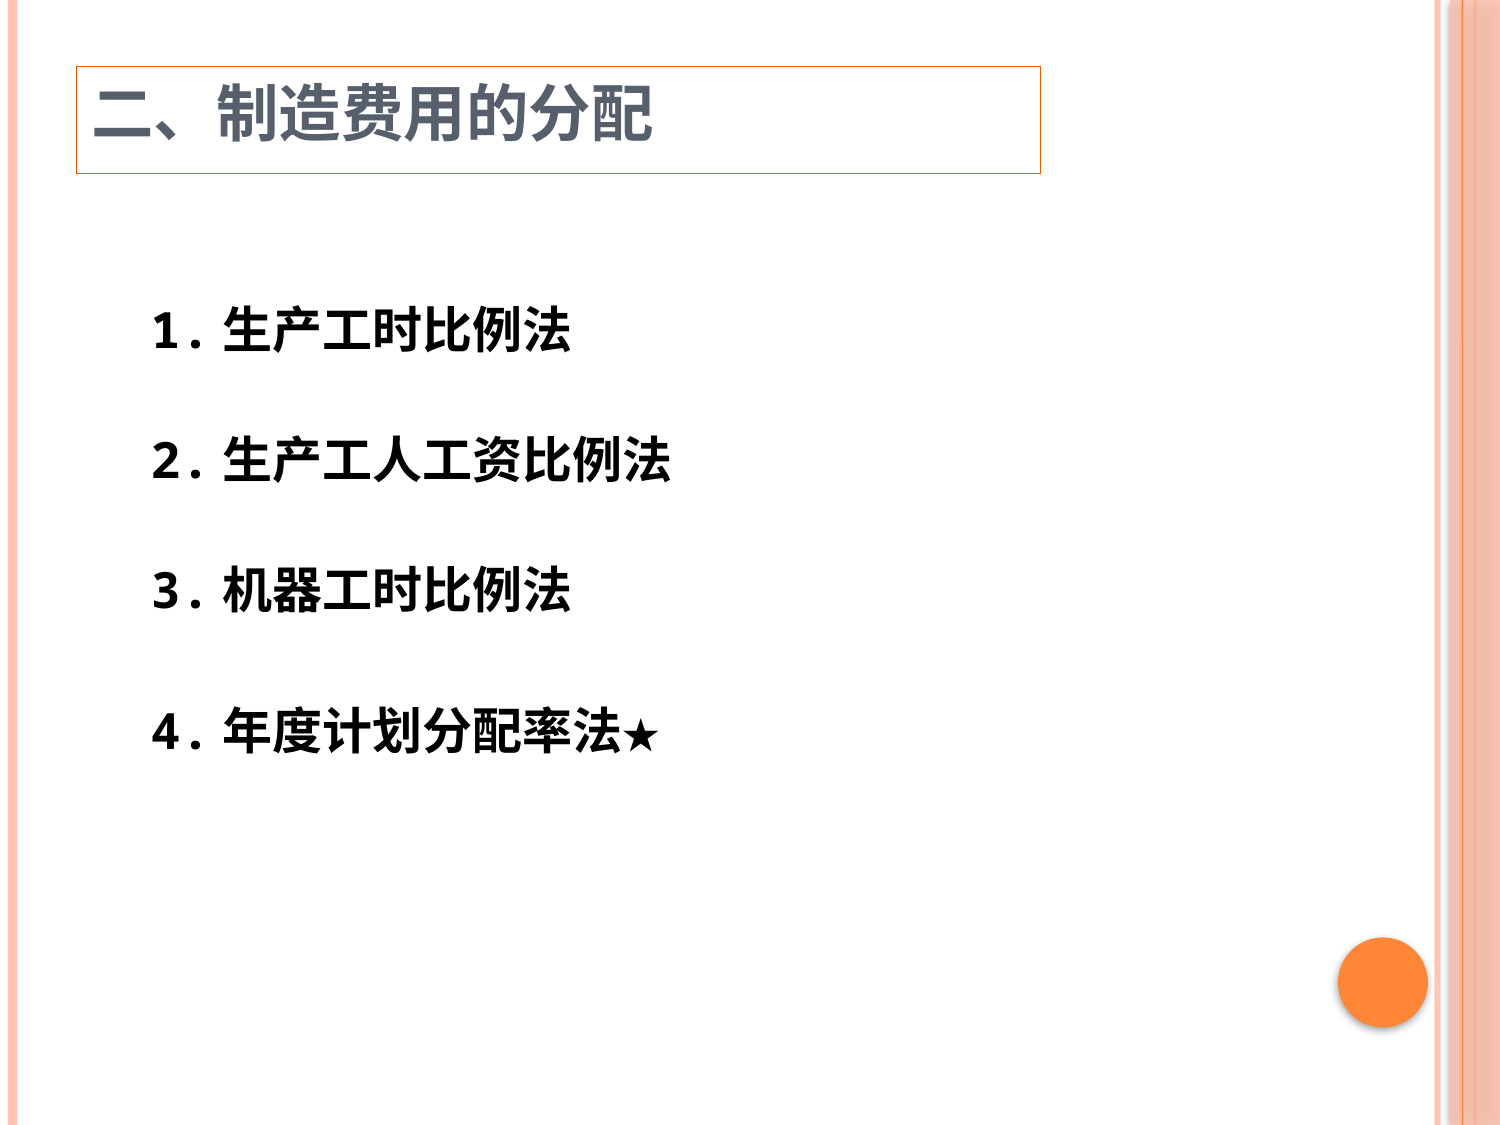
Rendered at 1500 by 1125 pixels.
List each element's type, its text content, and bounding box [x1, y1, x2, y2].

text_box 3.机器工时比例法 [135, 550, 727, 626]
text_box 4.年度计划分配率法★ [135, 692, 727, 768]
text_box 2.生产工人工资比例法 [135, 420, 727, 496]
text_box 1.生产工时比例法 [135, 290, 727, 366]
text_box 二、制造费用的分配 [76, 66, 1041, 174]
